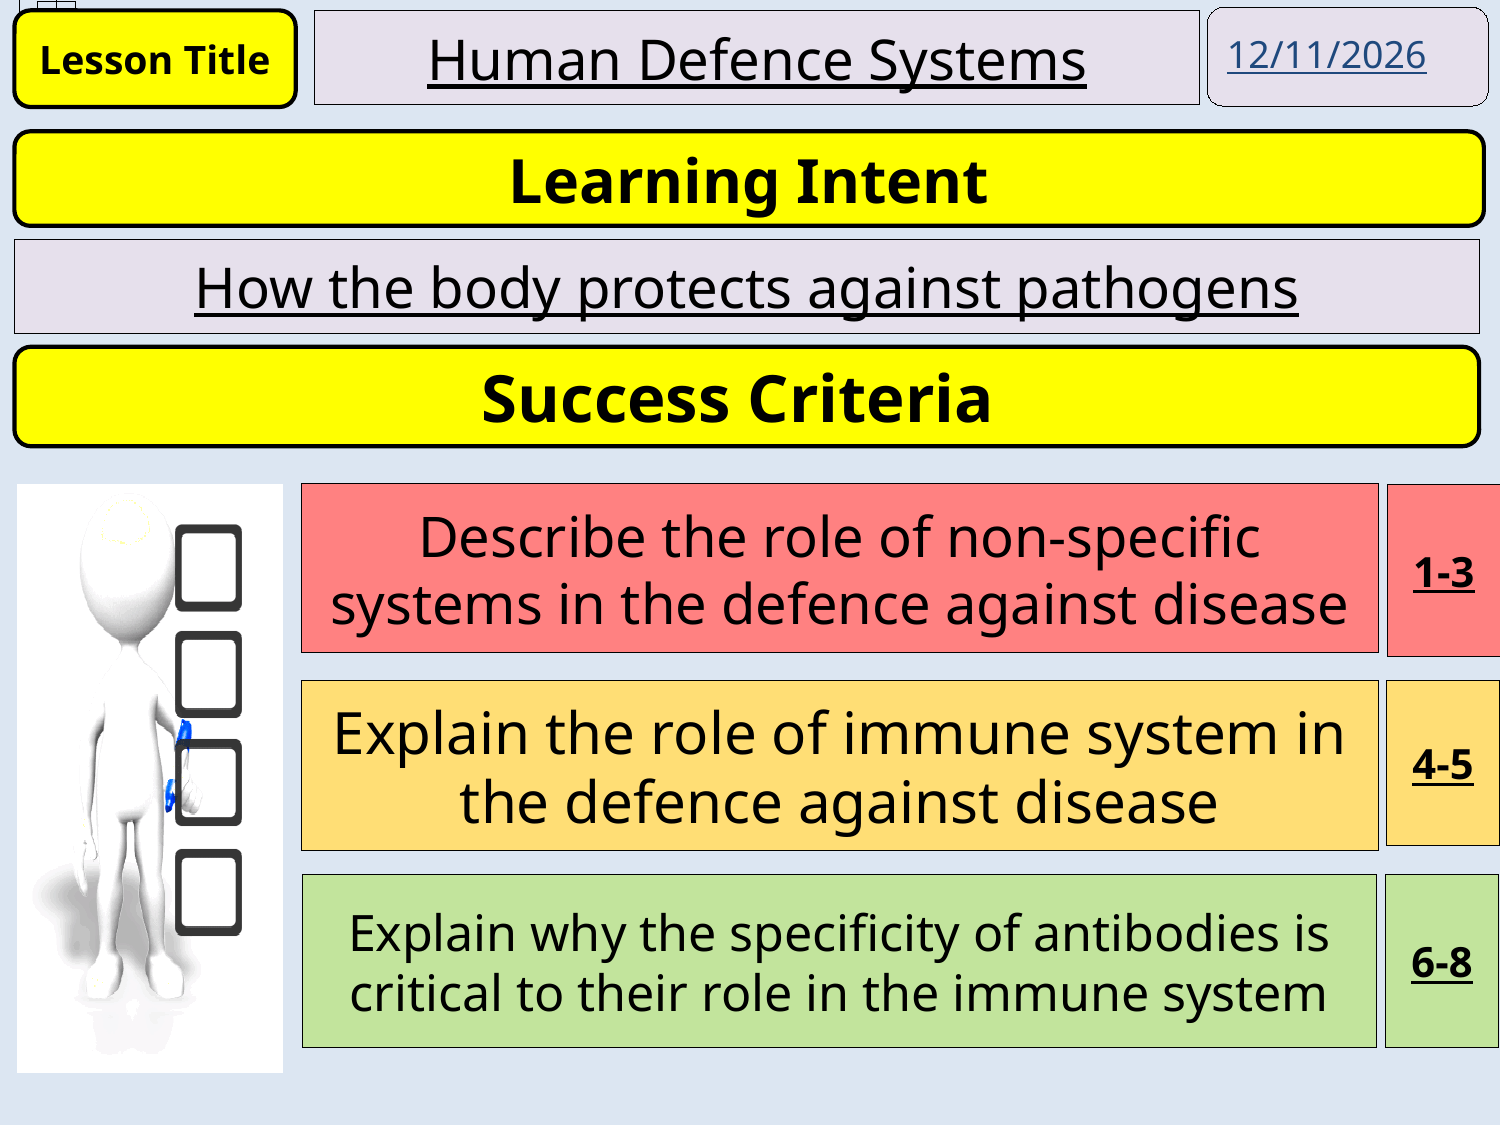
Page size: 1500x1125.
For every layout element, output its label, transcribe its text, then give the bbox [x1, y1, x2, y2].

list Describe the role of non-specific systems in the defence against disease [301, 483, 1379, 653]
list Explain why the specificity of antibodies is critical to their role in the immune system [302, 874, 1377, 1048]
list 4-5 [1386, 680, 1500, 846]
list Explain the role of immune system in the defence against disease [301, 680, 1379, 851]
list How the body protects against pathogens [14, 239, 1480, 334]
list 6-8 [1385, 874, 1499, 1048]
list 1-3 [1387, 484, 1500, 657]
picture [17, 484, 283, 1073]
list Human Defence Systems [314, 10, 1200, 105]
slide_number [1207, 7, 1489, 107]
